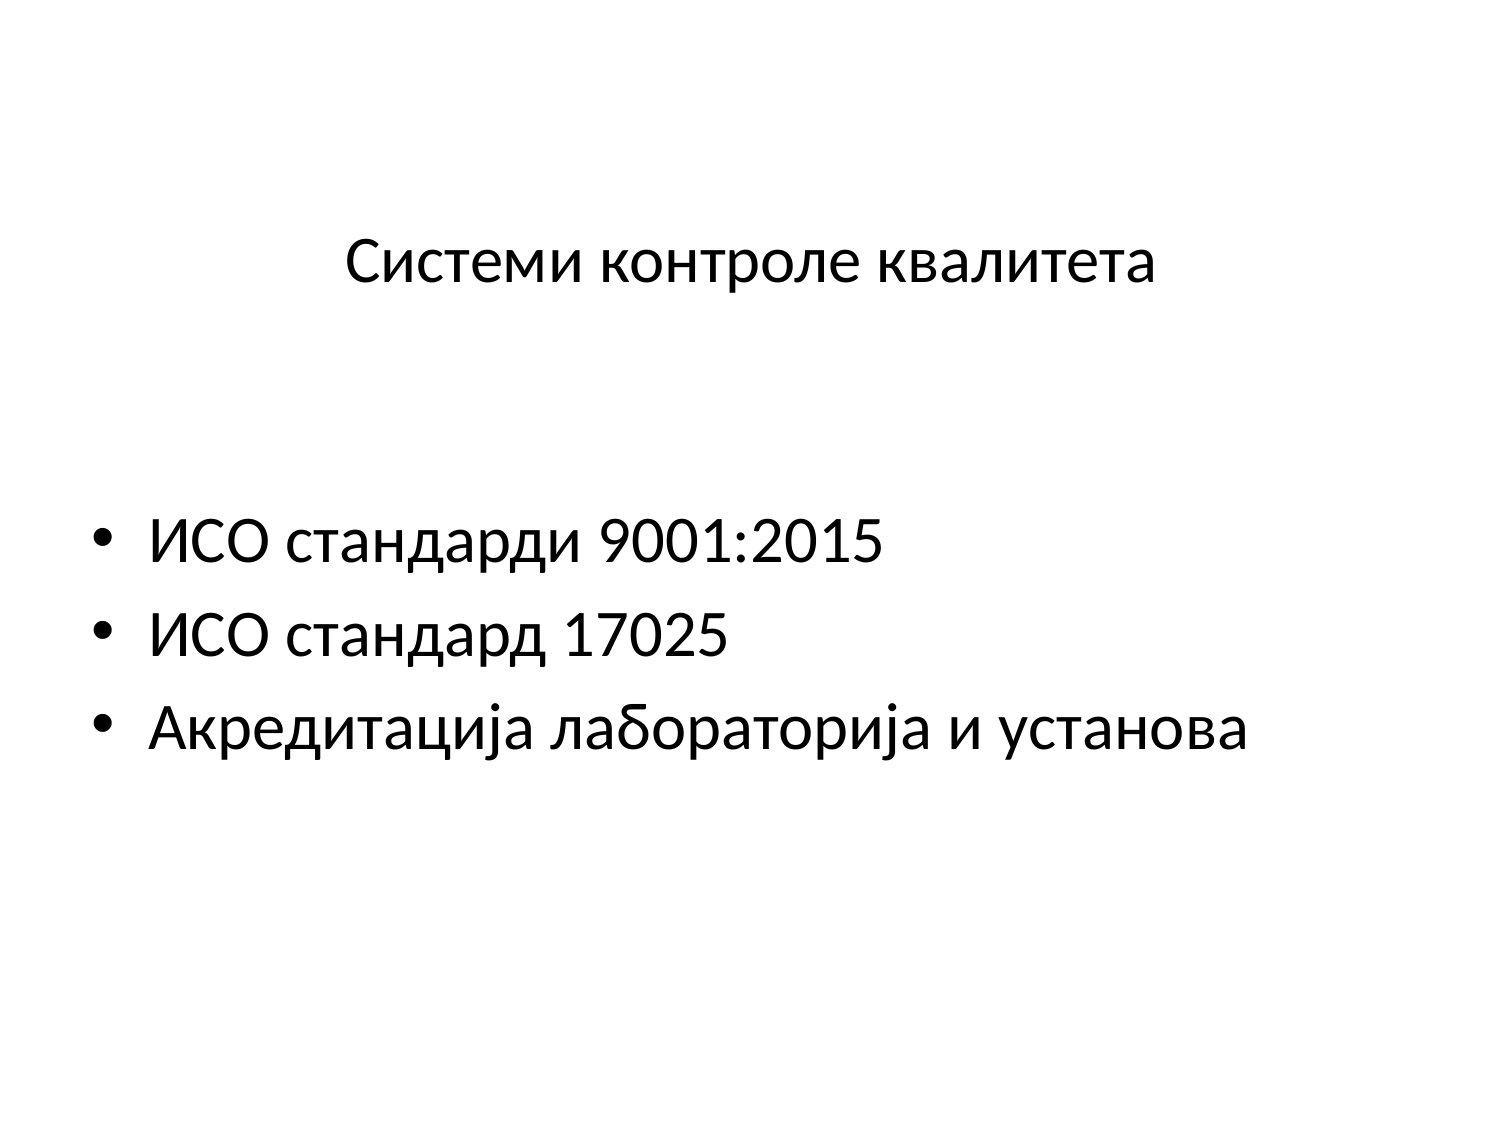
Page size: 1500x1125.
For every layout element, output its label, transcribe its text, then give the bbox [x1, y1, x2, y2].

list Системи контроле квалитета ИСО стандарди 9001:2015 ИСО стандард 17025 Акредитација лабораторија и установа [76, 208, 1427, 951]
